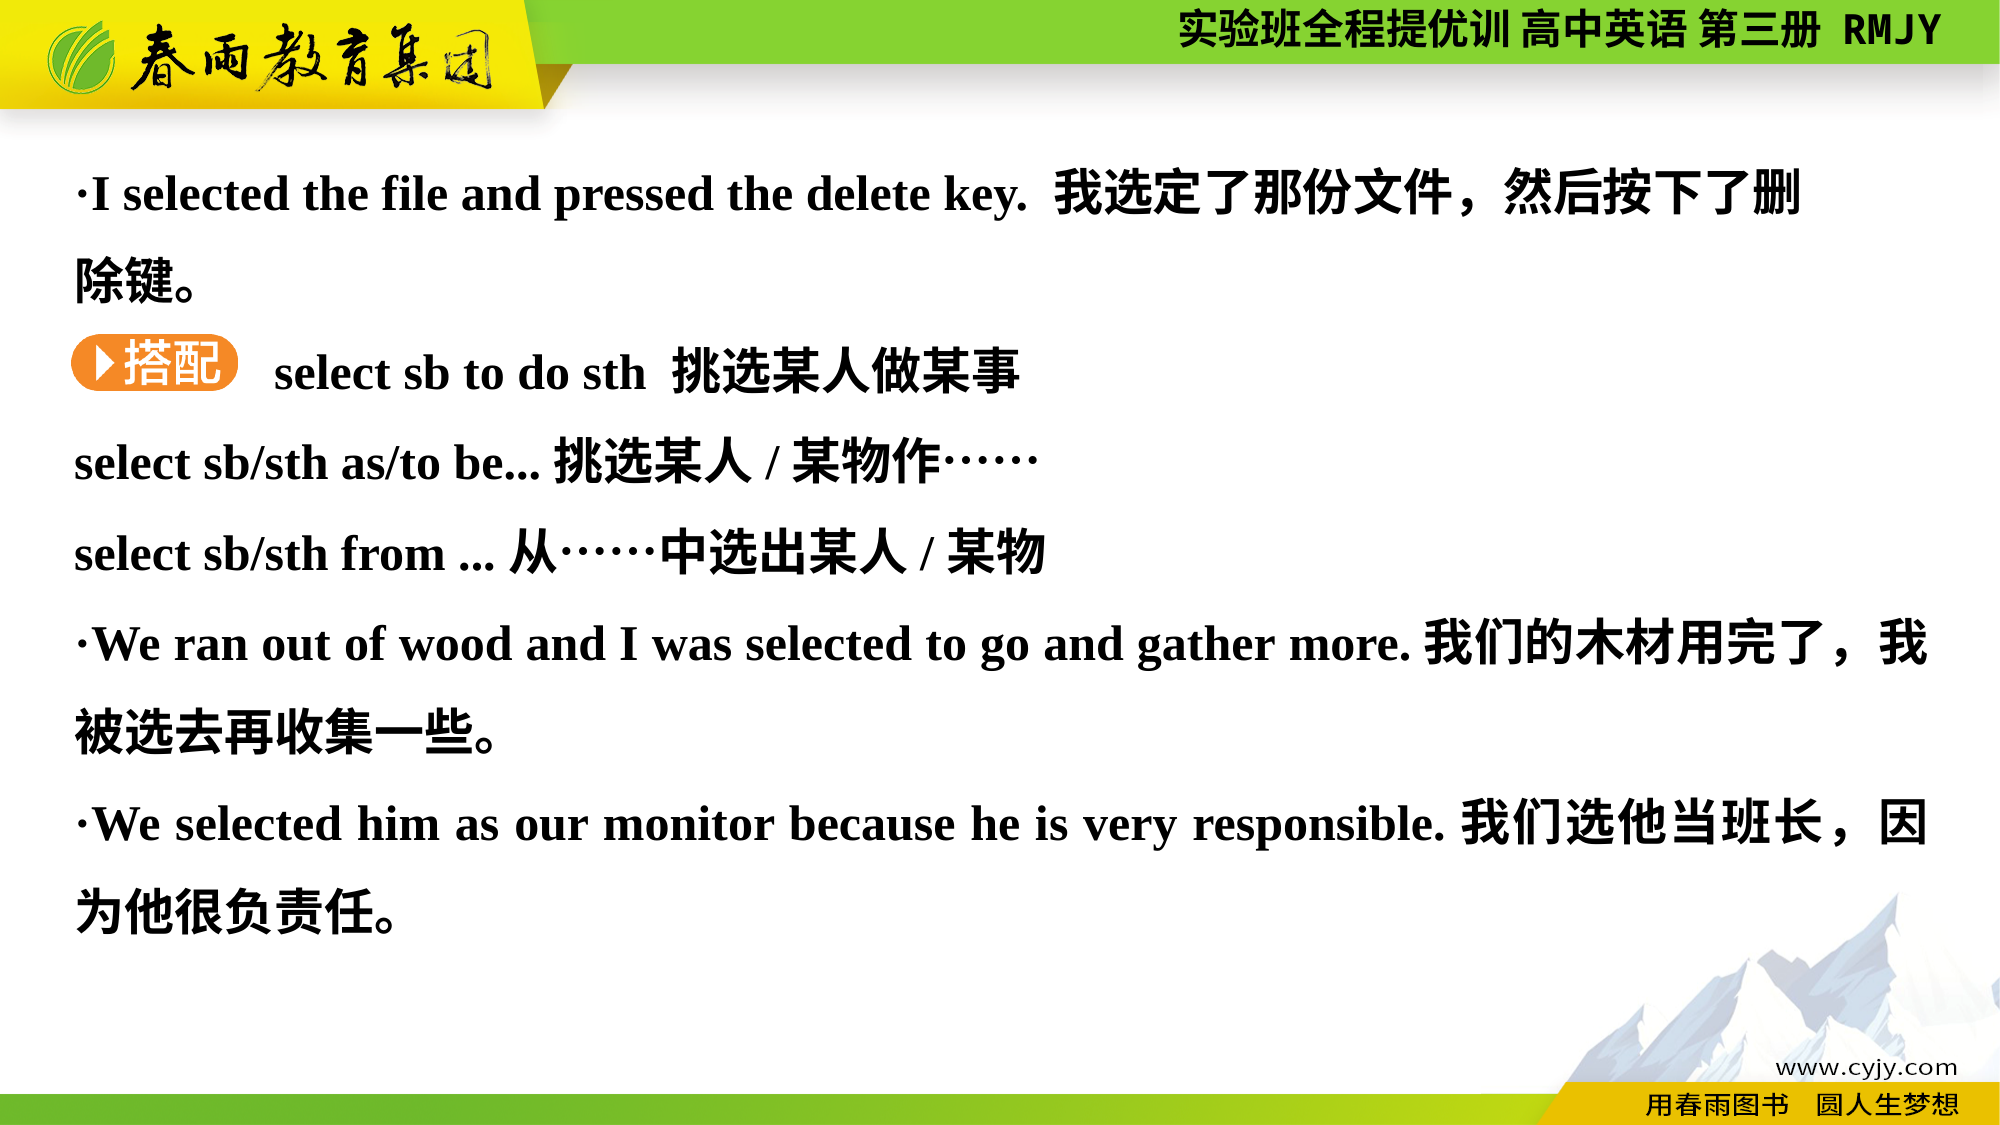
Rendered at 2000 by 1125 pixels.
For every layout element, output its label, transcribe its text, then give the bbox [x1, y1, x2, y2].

picture [0, 0, 2000, 1125]
list ·I selected the file and pressed the delete key. 我选定了那份文件，然后按下了删 除键。 select sb to do sth 挑选某人做某事 select sb/sth as/to be...挑选某人/某物作…… select sb/sth from ...从……中选出某人/某物 ·We ran out of wood and I was selected to go and gather more.我们的木材用完了，我被选去再收集一些。 ·We selected him as our monitor because he is very responsible.我们选他当班长，因为他很负责任。 [59, 122, 1944, 944]
